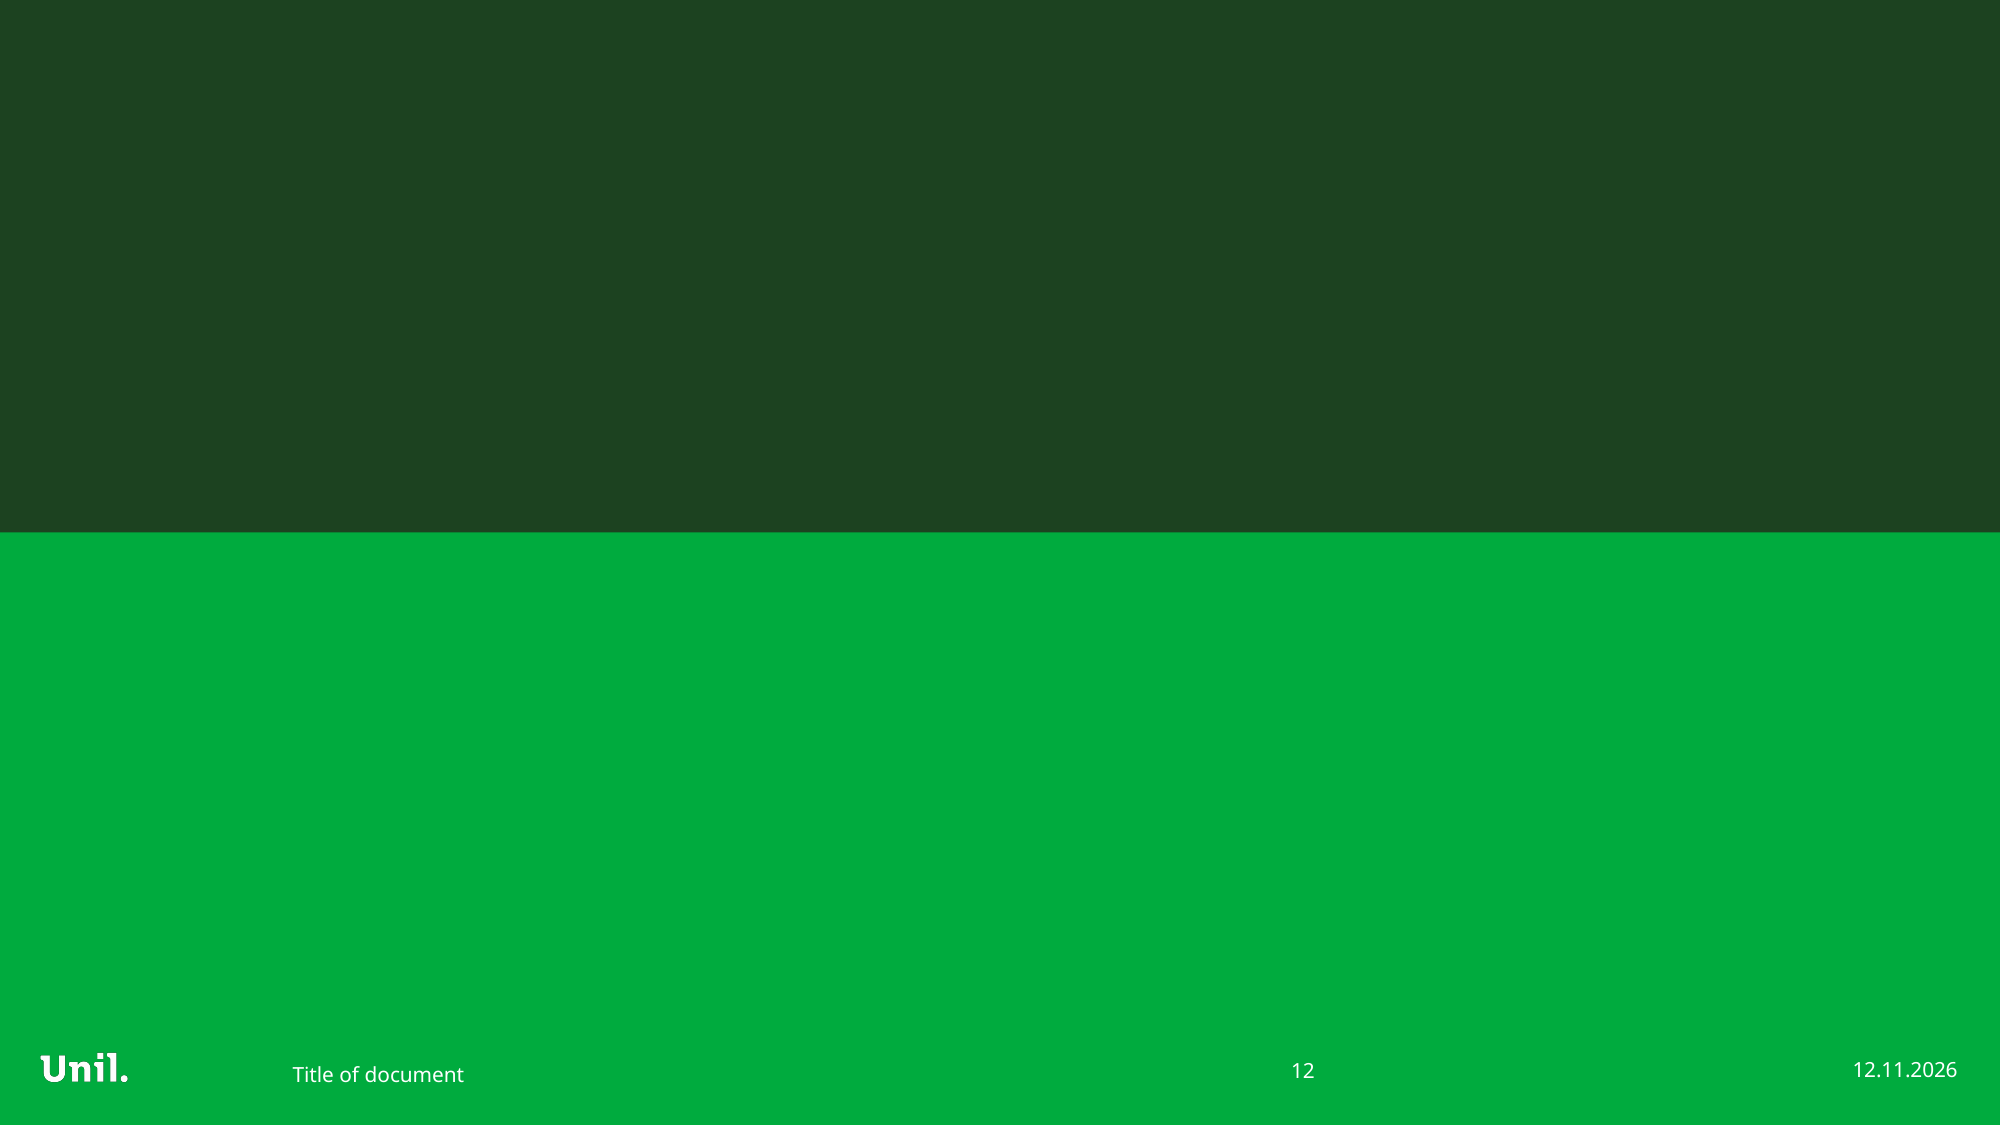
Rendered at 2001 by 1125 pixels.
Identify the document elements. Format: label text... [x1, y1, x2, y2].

picture [27, 1042, 141, 1095]
footer Title of document [292, 1011, 1048, 1087]
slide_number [1789, 1026, 1958, 1086]
slide_number 12 [1250, 1037, 1355, 1086]
